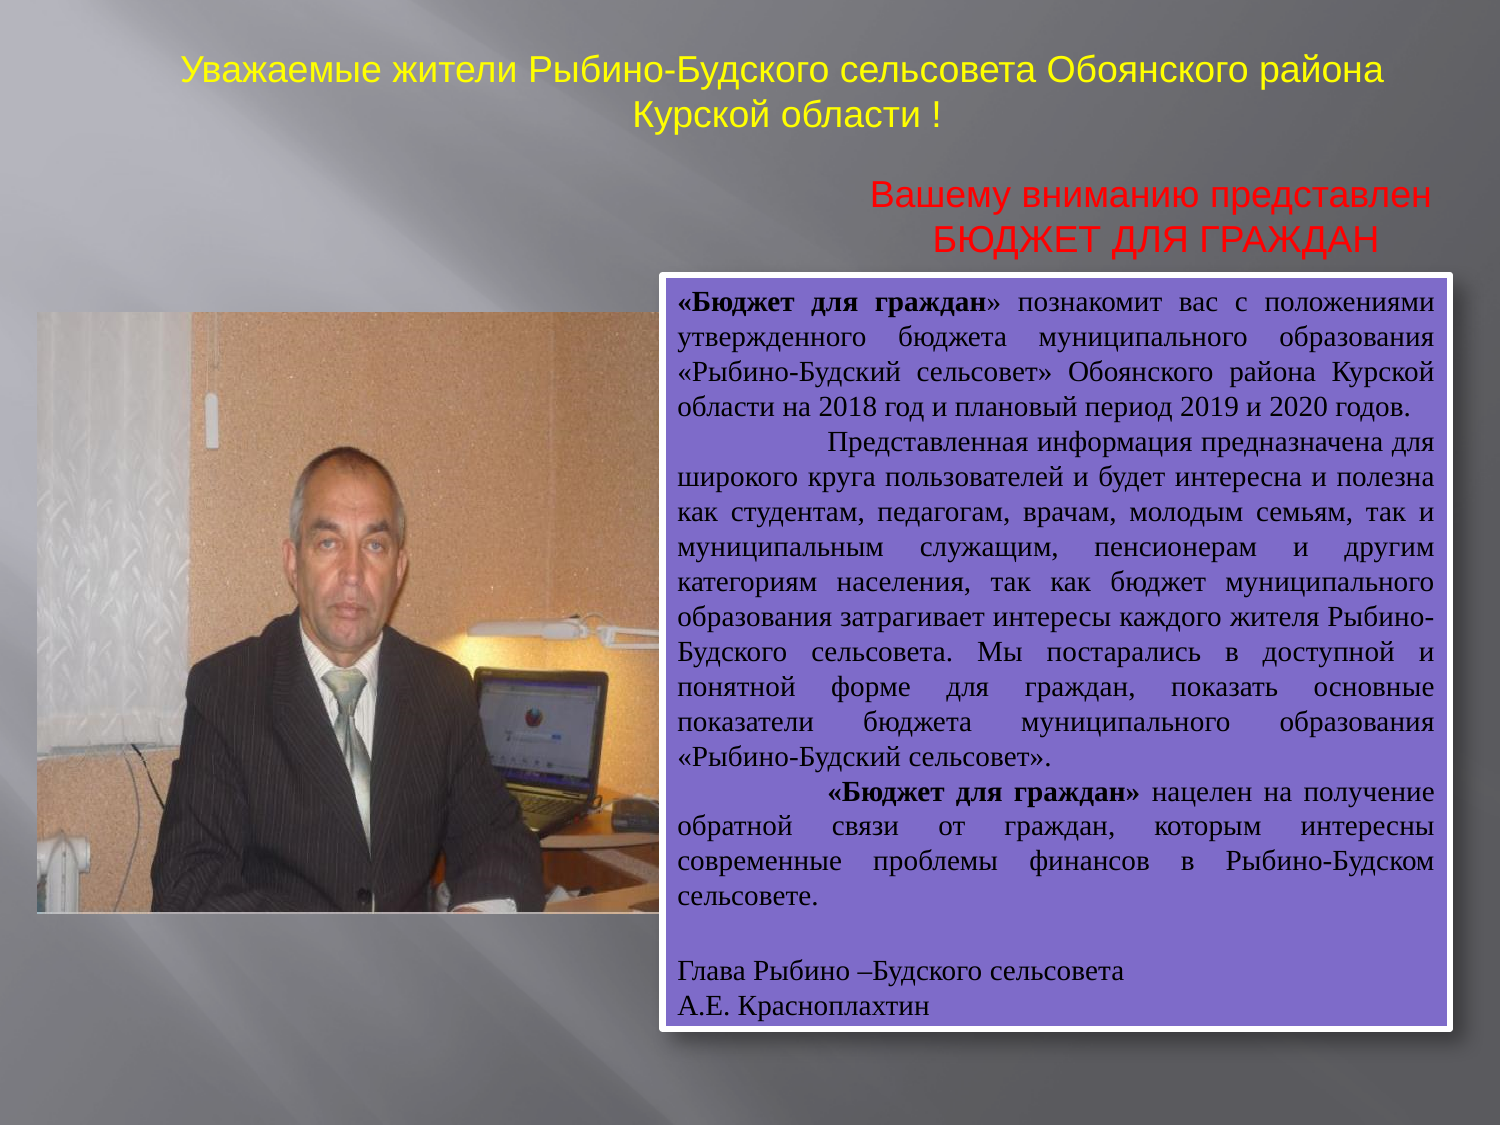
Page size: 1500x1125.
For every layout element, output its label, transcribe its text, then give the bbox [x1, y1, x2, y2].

picture [37, 312, 676, 914]
text_box Вашему вниманию представлен БЮДЖЕТ ДЛЯ ГРАЖДАН [600, 162, 1450, 268]
text_box Уважаемые жители Рыбино-Будского сельсовета Обоянского района Курской области ! [74, 37, 1500, 143]
text_box «Бюджет для граждан» познакомит вас с положениями утвержденного бюджета муниципального образования «Рыбино-Будский сельсовет» Обоянского района Курской области на 2018 год и плановый период 2019 и 2020 годов. Представленная информация предназначена для широкого круга пользователей и будет интересна и полезна как студентам, педагогам, врачам, молодым семьям, так и муниципальным служащим, пенсионерам и другим категориям населения, так как бюджет муниципального образования затрагивает интересы каждого жителя Рыбино-Будского сельсовета. Мы постарались в доступной и понятной форме для граждан, показать основные показатели бюджета муниципального образования «Рыбино-Будский сельсовет». «Бюджет для граждан» нацелен на получение обратной связи от граждан, которым интересны современные проблемы финансов в Рыбино-Будском сельсовете. Глава Рыбино –Будского сельсовета А.Е. Красноплахтин [659, 272, 1453, 1032]
